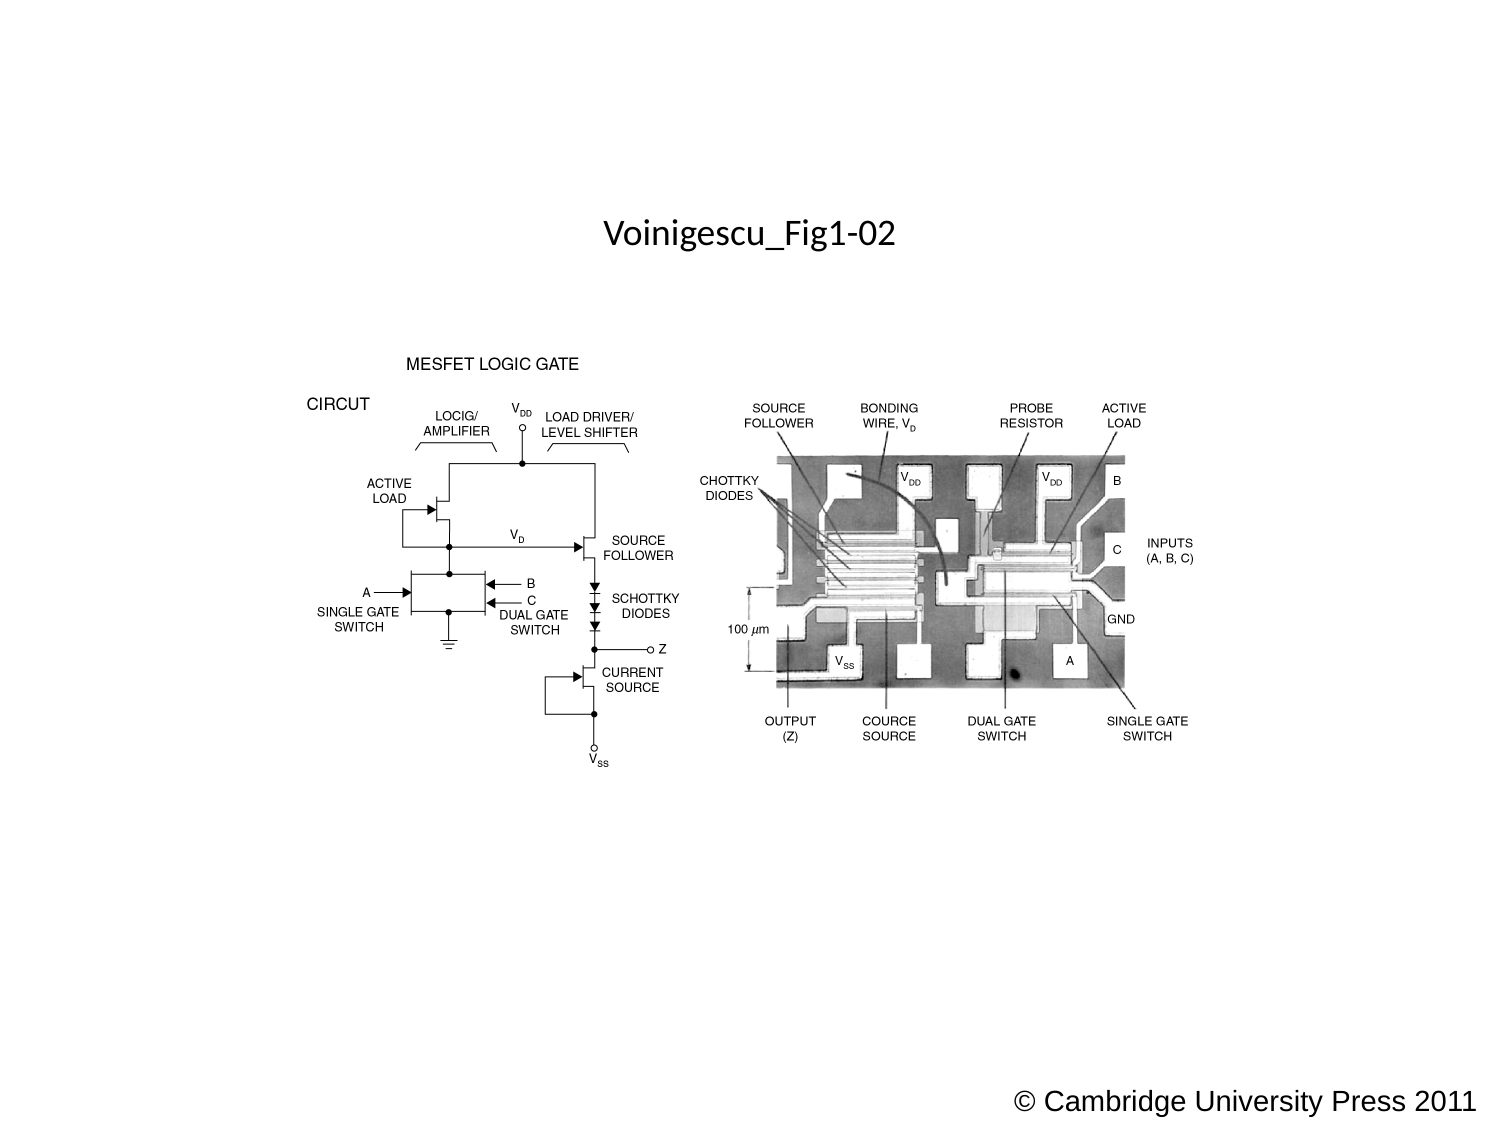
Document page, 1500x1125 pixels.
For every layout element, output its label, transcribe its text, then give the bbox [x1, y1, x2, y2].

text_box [305, 199, 1194, 770]
text_box © Cambridge University Press 2011 [907, 1074, 1493, 1125]
